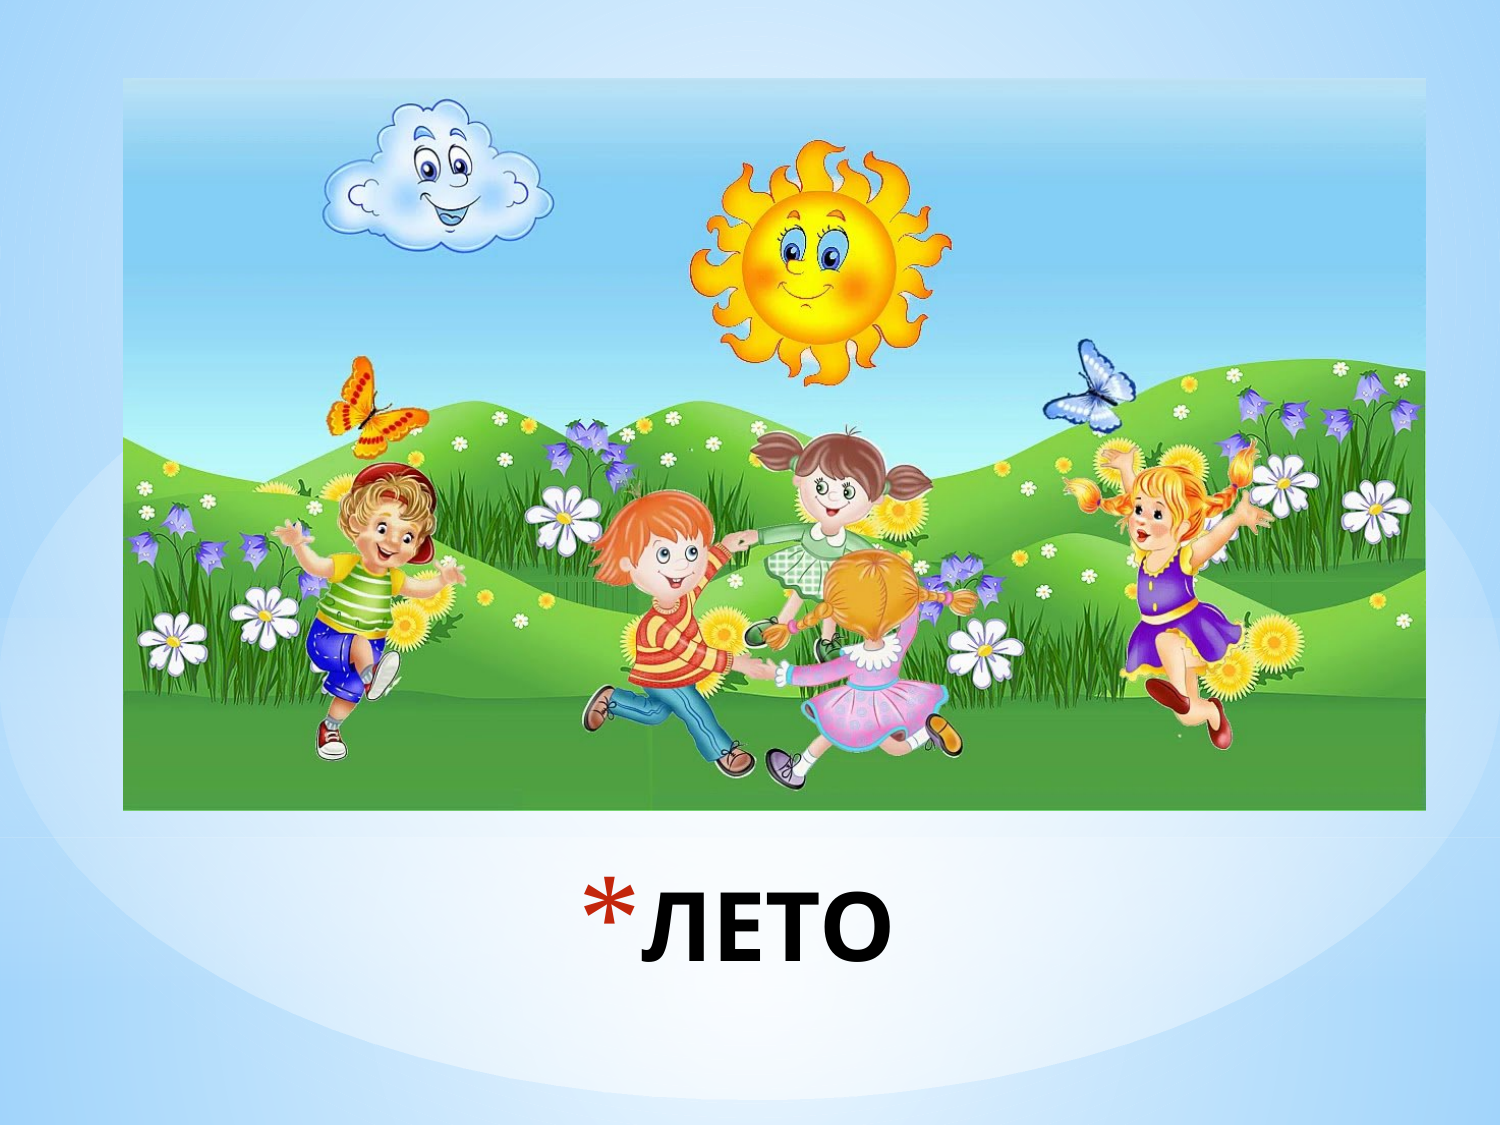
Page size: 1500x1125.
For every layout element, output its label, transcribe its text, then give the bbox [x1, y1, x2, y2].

title ЛЕТО [549, 857, 911, 1047]
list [123, 77, 1427, 811]
